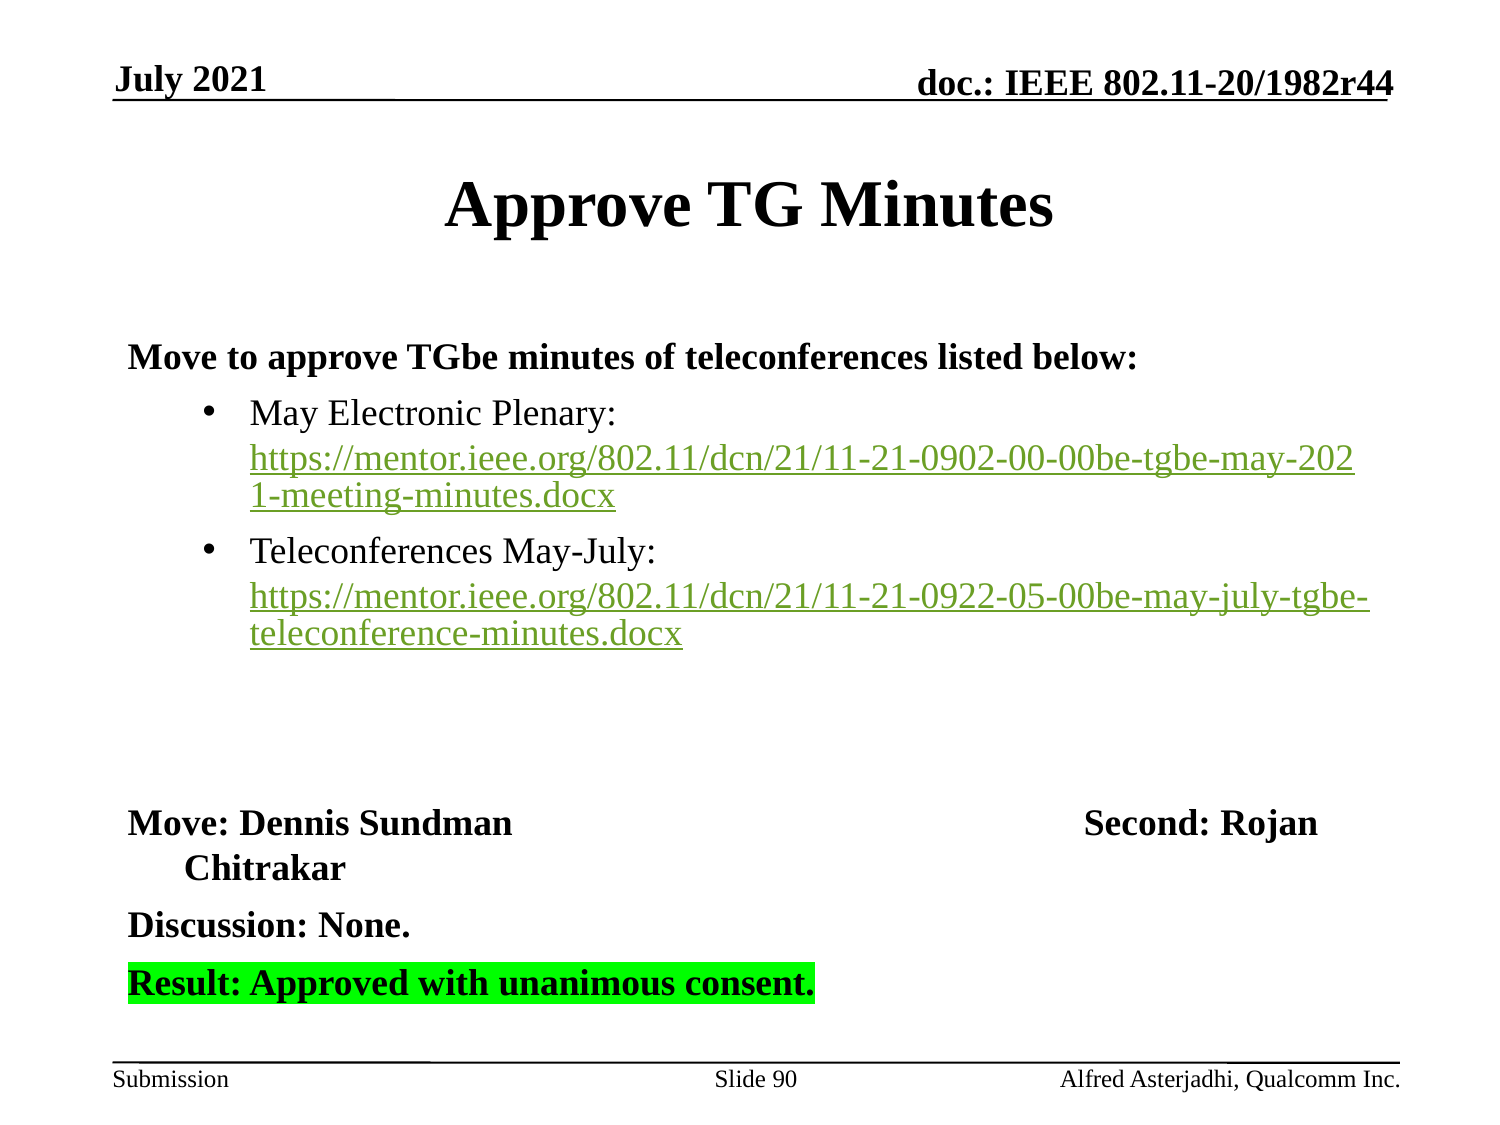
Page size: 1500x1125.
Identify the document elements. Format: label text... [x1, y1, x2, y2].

slide_number Slide 90 [712, 1061, 800, 1123]
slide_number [114, 54, 423, 100]
title Approve TG Minutes [112, 112, 1388, 288]
footer Alfred Asterjadhi, Qualcomm Inc. [878, 1061, 1402, 1093]
list Move to approve TGbe minutes of teleconferences listed below: May Electronic Plenary: https://mentor.ieee.org/802.11/dcn/21/11-21-0902-00-00be-tgbe-may-2021-meeting-minutes.docx Teleconferences May-July: https://mentor.ieee.org/802.11/dcn/21/11-21-0922-05-00be-may-july-tgbe-teleconference-minutes.docx Move: Dennis Sundman Second: Rojan Chitrakar Discussion: None. Result: Approved with unanimous consent. [112, 324, 1388, 1000]
